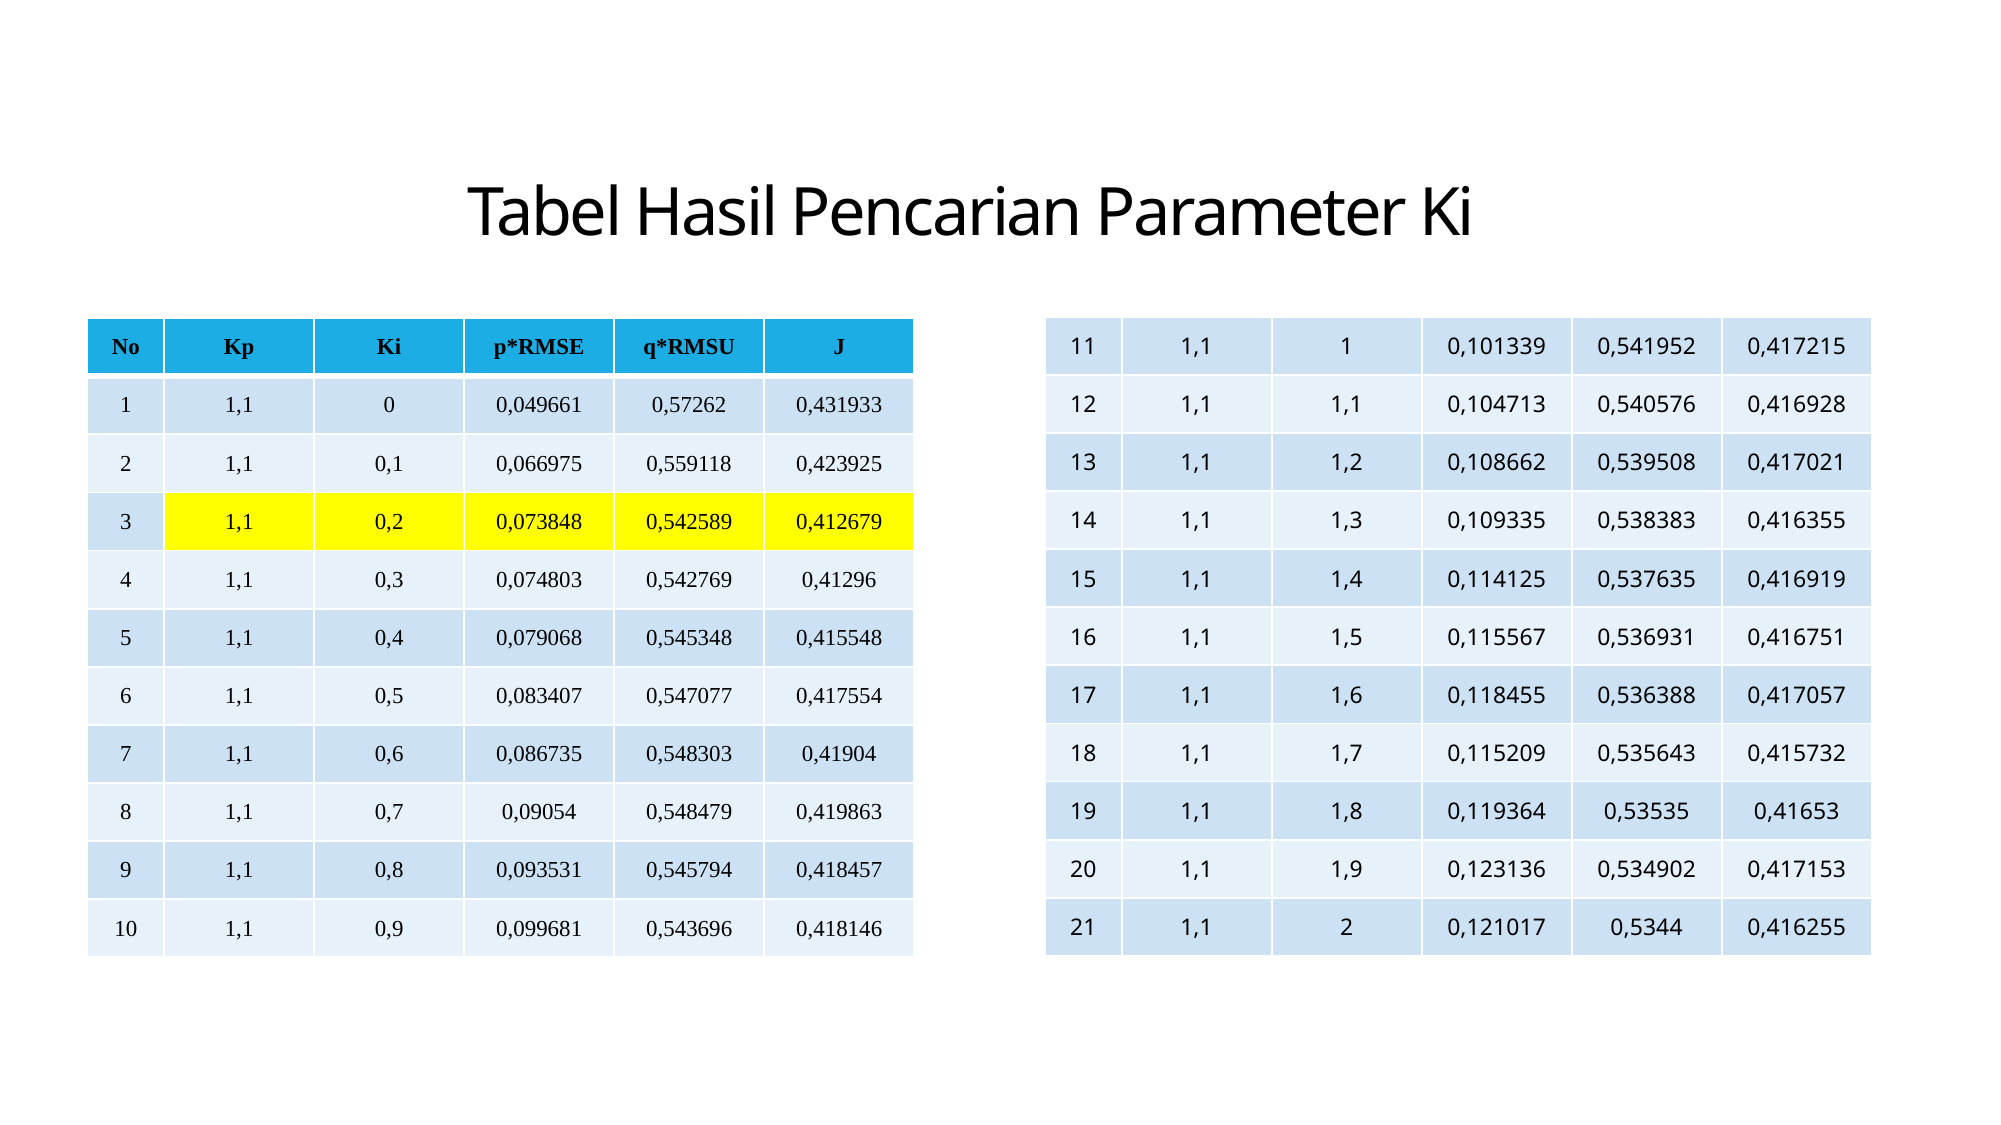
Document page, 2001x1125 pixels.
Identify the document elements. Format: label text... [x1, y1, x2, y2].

table_cell 1,3 [1273, 492, 1421, 548]
table_header No [88, 319, 163, 373]
table_cell 6 [88, 668, 163, 724]
table_cell 0,418146 [765, 900, 913, 956]
table_cell 0,545348 [615, 610, 763, 666]
table_cell 1,4 [1273, 550, 1421, 606]
table_cell 1,2 [1273, 434, 1421, 490]
table_cell 0,547077 [615, 668, 763, 724]
table_cell 0,53535 [1573, 782, 1721, 839]
table_cell 0,559118 [615, 435, 763, 492]
table_cell 0,09054 [465, 784, 613, 840]
table_cell 0,9 [315, 900, 463, 956]
table_cell 0,099681 [465, 900, 613, 956]
table_cell 1,1 [165, 668, 313, 724]
table_header 0,417215 [1723, 318, 1871, 374]
table_cell 1,1 [1123, 724, 1271, 781]
table_cell 0,548479 [615, 784, 763, 840]
table_cell 0,121017 [1423, 899, 1571, 955]
table_header J [765, 319, 913, 373]
table_cell 0,415548 [765, 610, 913, 666]
table_cell 1,1 [1123, 666, 1271, 723]
table_cell 0,537635 [1573, 550, 1721, 606]
table_cell 0,536931 [1573, 608, 1721, 664]
table_cell 1,6 [1273, 666, 1421, 723]
table_cell 0,412679 [765, 493, 913, 550]
table_cell 0,543696 [615, 900, 763, 956]
table_cell 21 [1046, 899, 1121, 955]
table_cell 0,416255 [1723, 899, 1871, 955]
table_cell 1,7 [1273, 724, 1421, 781]
table_cell 0,57262 [615, 379, 763, 433]
table_cell 1,1 [1123, 550, 1271, 606]
table_cell 0,2 [315, 493, 463, 550]
table_cell 2 [88, 435, 163, 492]
table_cell 0,539508 [1573, 434, 1721, 490]
table_cell 9 [88, 842, 163, 898]
table_cell 15 [1046, 550, 1121, 606]
table_cell 0,7 [315, 784, 463, 840]
table_header 1,1 [1123, 318, 1271, 374]
table_cell 1,1 [165, 610, 313, 666]
table_cell 0,417021 [1723, 434, 1871, 490]
table_cell 0,423925 [765, 435, 913, 492]
table_cell 0,115209 [1423, 724, 1571, 781]
table_cell 1,1 [165, 435, 313, 492]
table_cell 0,083407 [465, 668, 613, 724]
table_cell 0,419863 [765, 784, 913, 840]
table_cell 0,109335 [1423, 492, 1571, 548]
table_cell 1,8 [1273, 782, 1421, 839]
table_cell 4 [88, 551, 163, 608]
table_cell 3 [88, 493, 163, 550]
table_cell 0,417554 [765, 668, 913, 724]
table_cell 0,415732 [1723, 724, 1871, 781]
table_cell 1,1 [165, 842, 313, 898]
table_cell 1,1 [165, 379, 313, 433]
table_cell 0,534902 [1573, 841, 1721, 897]
table_cell 0,086735 [465, 726, 613, 782]
table_cell 1,1 [165, 493, 313, 550]
table_header p*RMSE [465, 319, 613, 373]
table_cell 1,1 [1123, 434, 1271, 490]
table_cell 0,41296 [765, 551, 913, 608]
table_cell 1,1 [1123, 376, 1271, 432]
title Tabel Hasil Pencarian Parameter Ki [87, 112, 1855, 319]
table_cell 0,41904 [765, 726, 913, 782]
table_cell 0,542589 [615, 493, 763, 550]
table_cell 0 [315, 379, 463, 433]
table_cell 0,4 [315, 610, 463, 666]
table_cell 0,115567 [1423, 608, 1571, 664]
table_cell 1,1 [165, 726, 313, 782]
table_cell 1,1 [165, 784, 313, 840]
table_cell 0,074803 [465, 551, 613, 608]
table_cell 1,5 [1273, 608, 1421, 664]
table_cell 13 [1046, 434, 1121, 490]
table_cell 0,542769 [615, 551, 763, 608]
table_cell 0,6 [315, 726, 463, 782]
table_cell 1 [88, 379, 163, 433]
table_cell 10 [88, 900, 163, 956]
table_cell 0,5344 [1573, 899, 1721, 955]
table_cell 0,548303 [615, 726, 763, 782]
table_cell 0,049661 [465, 379, 613, 433]
table_cell 0,5 [315, 668, 463, 724]
table_cell 0,545794 [615, 842, 763, 898]
table_header 11 [1046, 318, 1121, 374]
table_header q*RMSU [615, 319, 763, 373]
table_cell 0,417057 [1723, 666, 1871, 723]
table_cell 5 [88, 610, 163, 666]
table_cell 18 [1046, 724, 1121, 781]
table_cell 1,1 [1273, 376, 1421, 432]
table_cell 17 [1046, 666, 1121, 723]
table_cell 0,416919 [1723, 550, 1871, 606]
table_cell 1,1 [1123, 492, 1271, 548]
table_cell 1,1 [1123, 899, 1271, 955]
table_cell 0,8 [315, 842, 463, 898]
table_cell 12 [1046, 376, 1121, 432]
table_cell 0,41653 [1723, 782, 1871, 839]
table_cell 20 [1046, 841, 1121, 897]
table_cell 1,1 [1123, 608, 1271, 664]
table_cell 0,123136 [1423, 841, 1571, 897]
table_header 0,541952 [1573, 318, 1721, 374]
table_header 1 [1273, 318, 1421, 374]
table_cell 0,104713 [1423, 376, 1571, 432]
table_cell 0,536388 [1573, 666, 1721, 723]
table_cell 1,1 [165, 551, 313, 608]
table_cell 0,3 [315, 551, 463, 608]
table_cell 0,540576 [1573, 376, 1721, 432]
table_cell 19 [1046, 782, 1121, 839]
table_cell 1,1 [1123, 782, 1271, 839]
table_cell 1,9 [1273, 841, 1421, 897]
table_cell 0,431933 [765, 379, 913, 433]
table_cell 1,1 [165, 900, 313, 956]
table_cell 0,079068 [465, 610, 613, 666]
table_cell 0,108662 [1423, 434, 1571, 490]
table_cell 0,119364 [1423, 782, 1571, 839]
table_cell 0,416751 [1723, 608, 1871, 664]
table_cell 7 [88, 726, 163, 782]
table_cell 0,417153 [1723, 841, 1871, 897]
table_cell 0,073848 [465, 493, 613, 550]
table_cell 2 [1273, 899, 1421, 955]
table_cell 0,418457 [765, 842, 913, 898]
table_cell 0,416355 [1723, 492, 1871, 548]
table_cell 8 [88, 784, 163, 840]
table_cell 0,066975 [465, 435, 613, 492]
table_cell 1,1 [1123, 841, 1271, 897]
table_header Ki [315, 319, 463, 373]
table_cell 0,416928 [1723, 376, 1871, 432]
table_cell 0,114125 [1423, 550, 1571, 606]
table_cell 0,118455 [1423, 666, 1571, 723]
table_cell 0,538383 [1573, 492, 1721, 548]
table_cell 14 [1046, 492, 1121, 548]
table_header 0,101339 [1423, 318, 1571, 374]
table_cell 0,1 [315, 435, 463, 492]
table_cell 16 [1046, 608, 1121, 664]
table_cell 0,093531 [465, 842, 613, 898]
table_cell 0,535643 [1573, 724, 1721, 781]
table_header Kp [165, 319, 313, 373]
